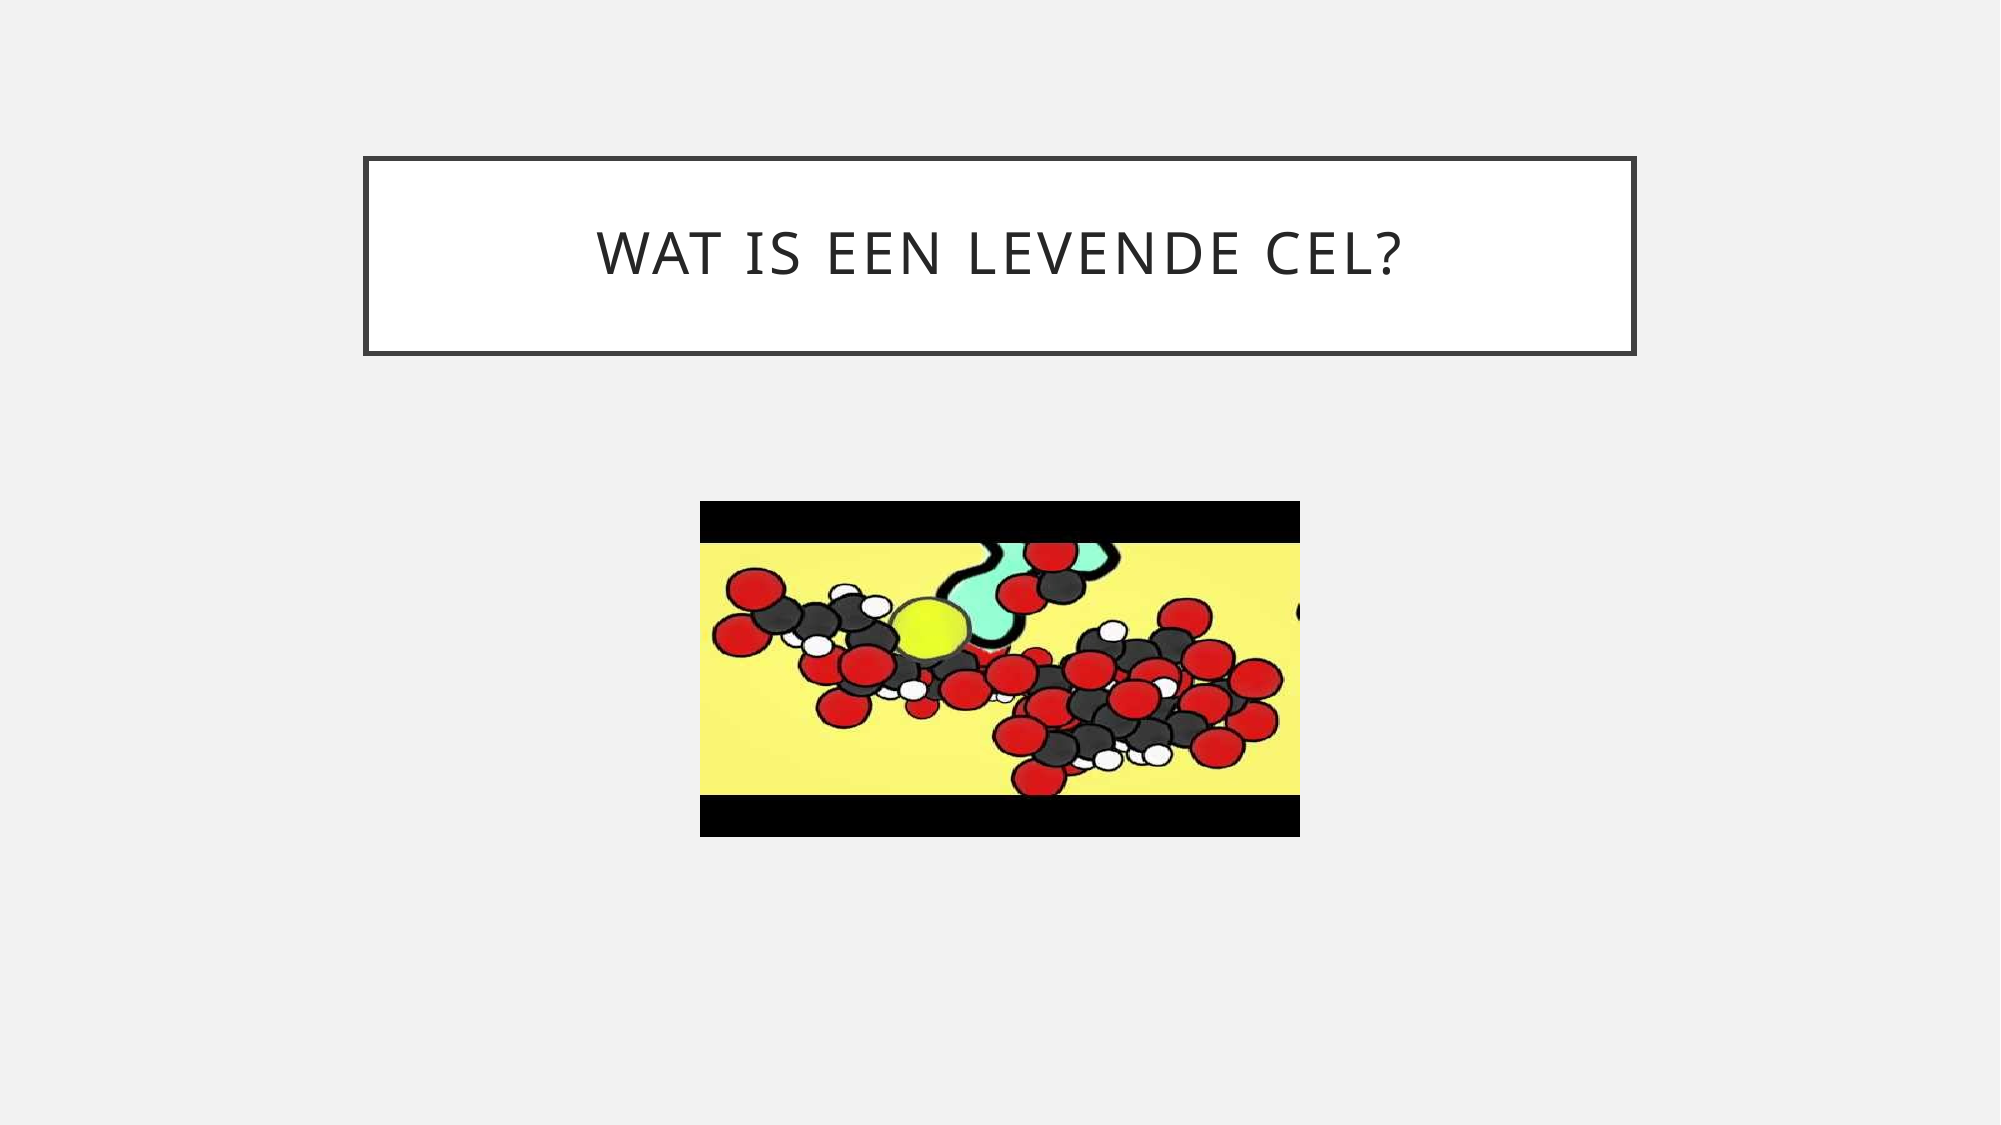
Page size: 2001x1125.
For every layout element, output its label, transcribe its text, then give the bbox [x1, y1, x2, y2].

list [699, 500, 1300, 838]
title Wat is een levende cel? [363, 156, 1637, 356]
